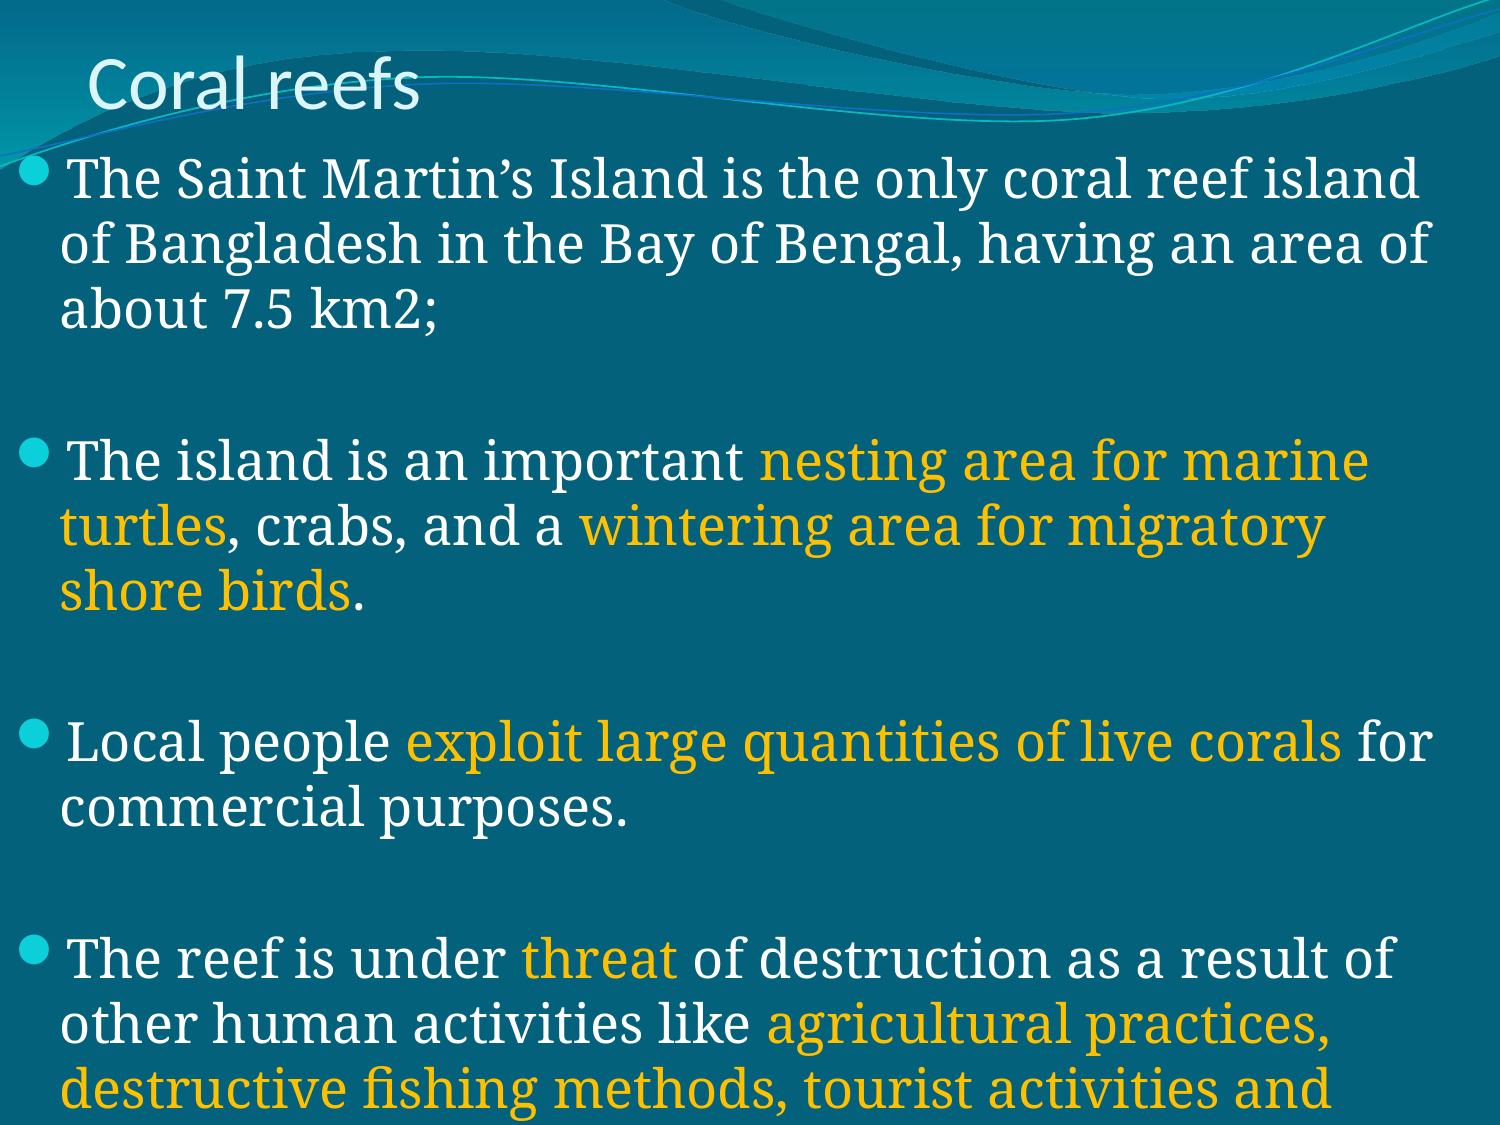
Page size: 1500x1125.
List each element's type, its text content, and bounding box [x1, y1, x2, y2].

title Coral reefs [87, 24, 1438, 125]
list The Saint Martin’s Island is the only coral reef island of Bangladesh in the Bay of Bengal, having an area of about 7.5 km2; The island is an important nesting area for marine turtles, crabs, and a wintering area for migratory shore birds. Local people exploit large quantities of live corals for commercial purposes. The reef is under threat of destruction as a result of other human activities like agricultural practices, destructive fishing methods, tourist activities and extraction of rocks. [0, 137, 1500, 1125]
